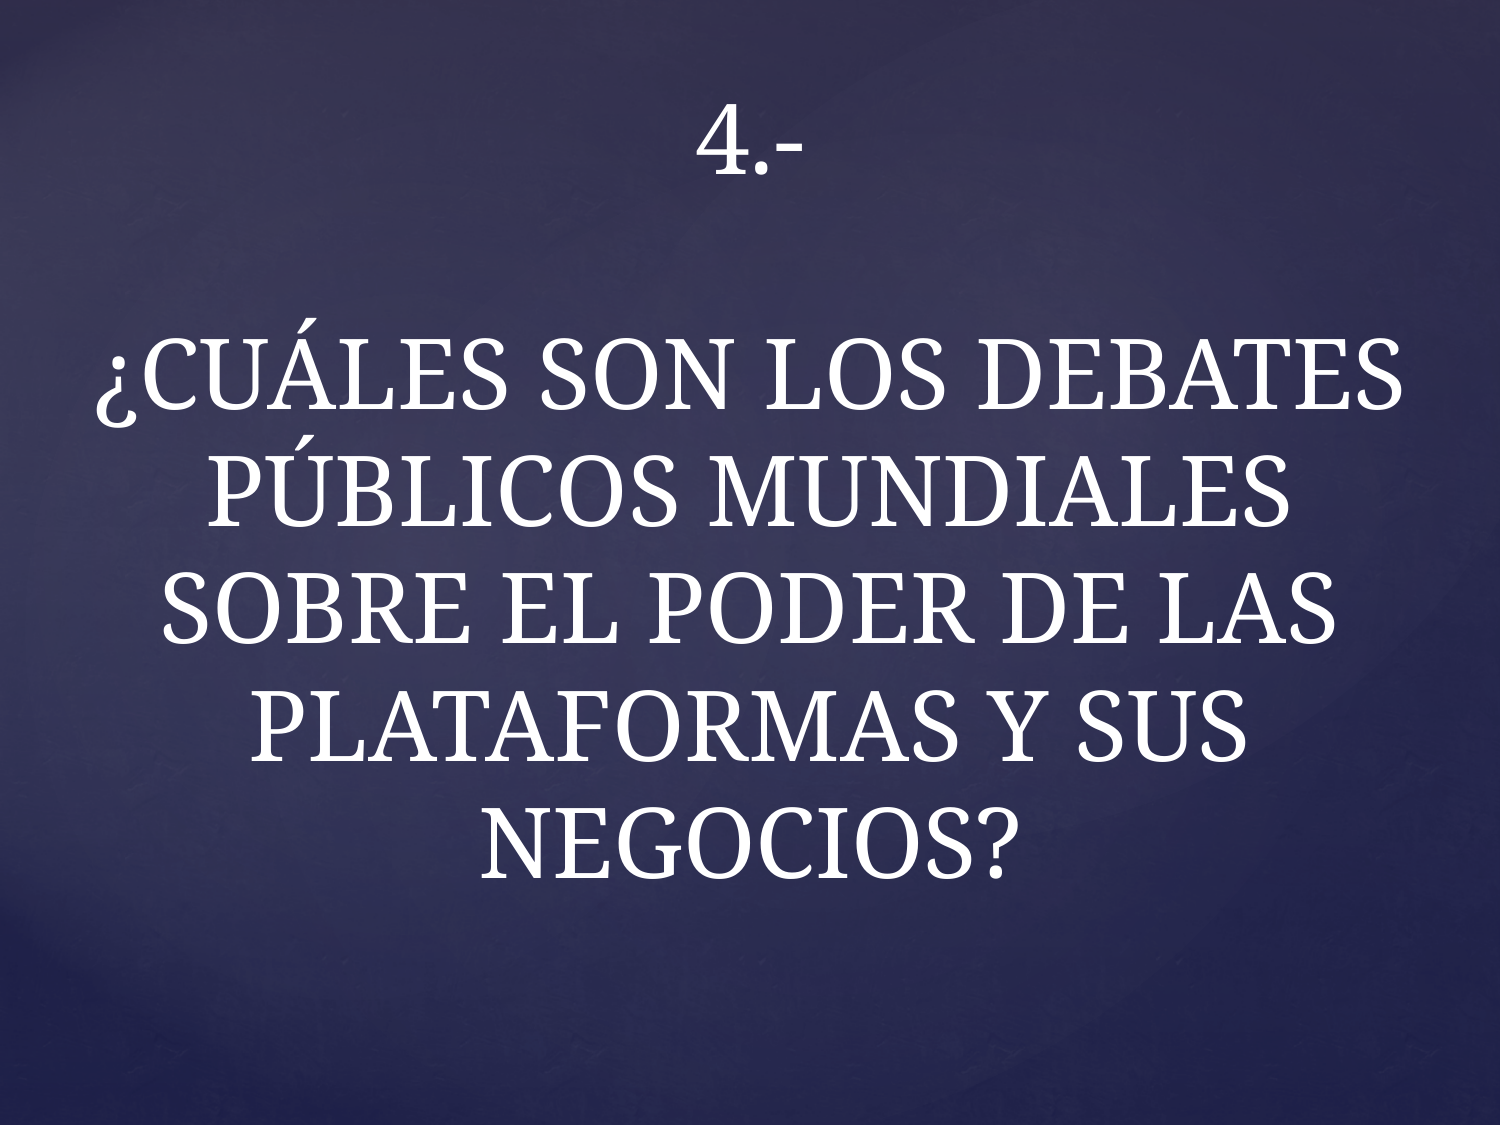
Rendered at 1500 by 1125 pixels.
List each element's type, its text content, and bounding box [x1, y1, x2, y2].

title 4.- ¿CUÁLES SON LOS DEBATES PÚBLICOS MUNDIALES SOBRE EL PODER DE LAS PLATAFORMAS Y SUS NEGOCIOS? [75, 45, 1425, 1024]
